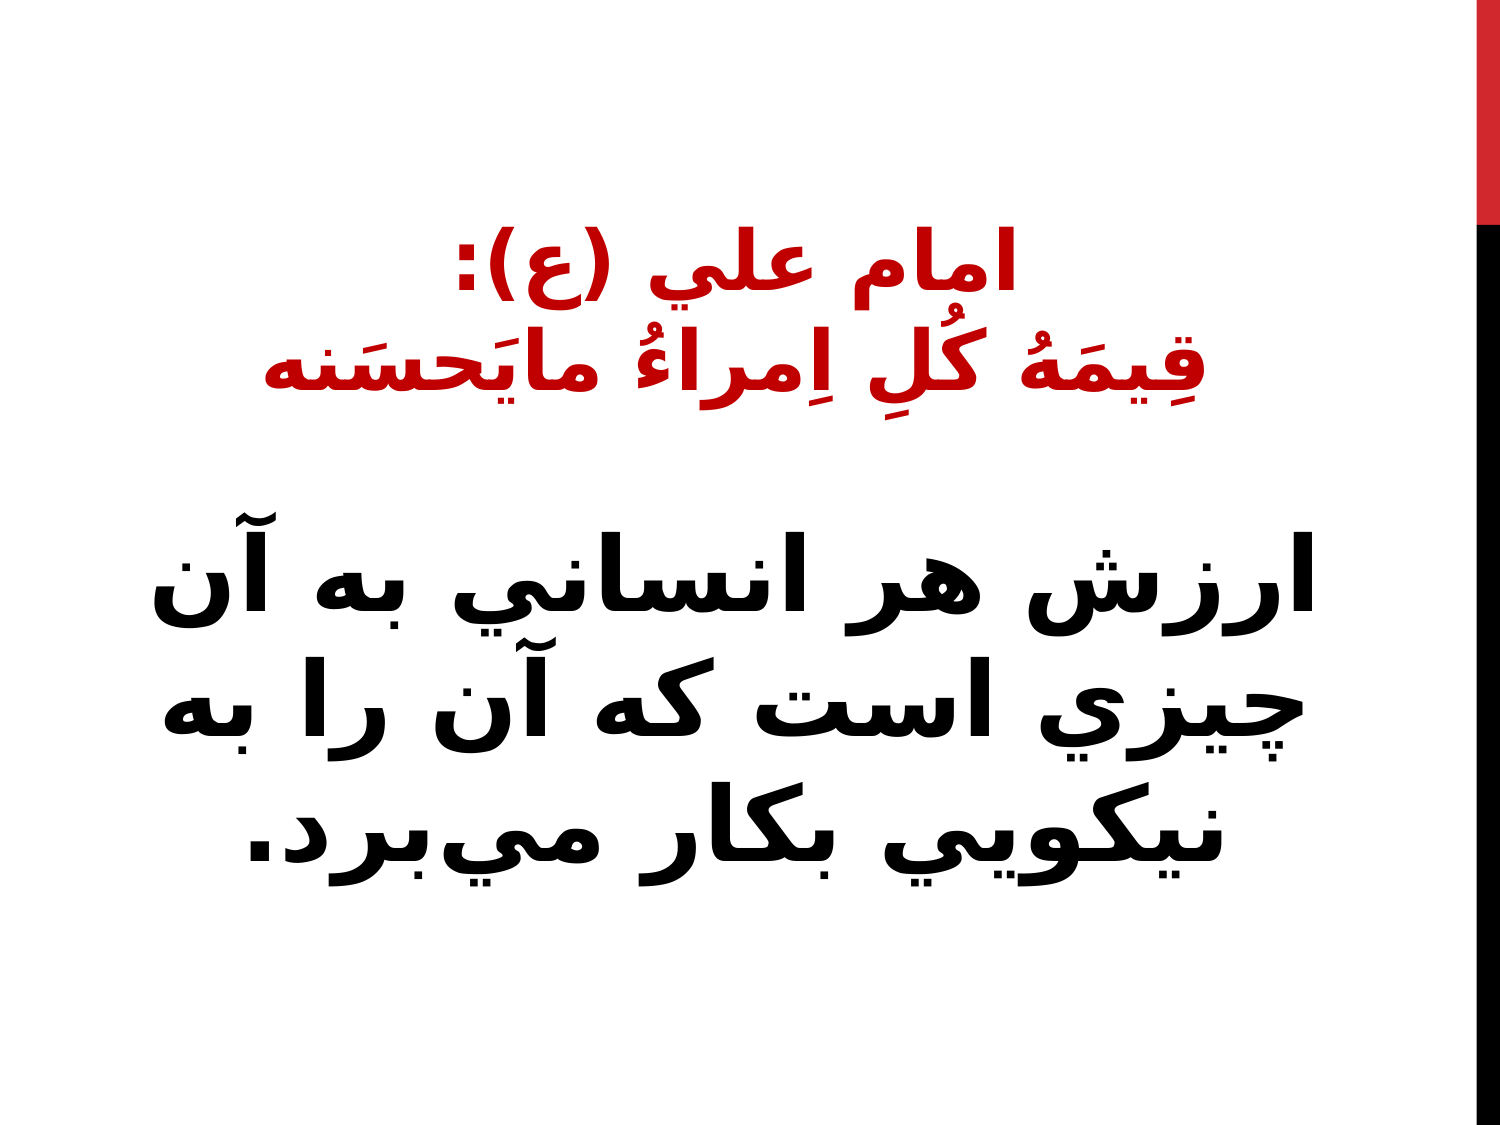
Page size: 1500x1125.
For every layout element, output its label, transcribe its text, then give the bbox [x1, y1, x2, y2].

text_box امام علي (ع): قِيمَهُ كُلِ اِمراءُ مايَحسَنه ارزش هر انساني به آن چيزي است كه آن ‌را به نيكويي بكار مي‌برد. [73, 207, 1398, 883]
